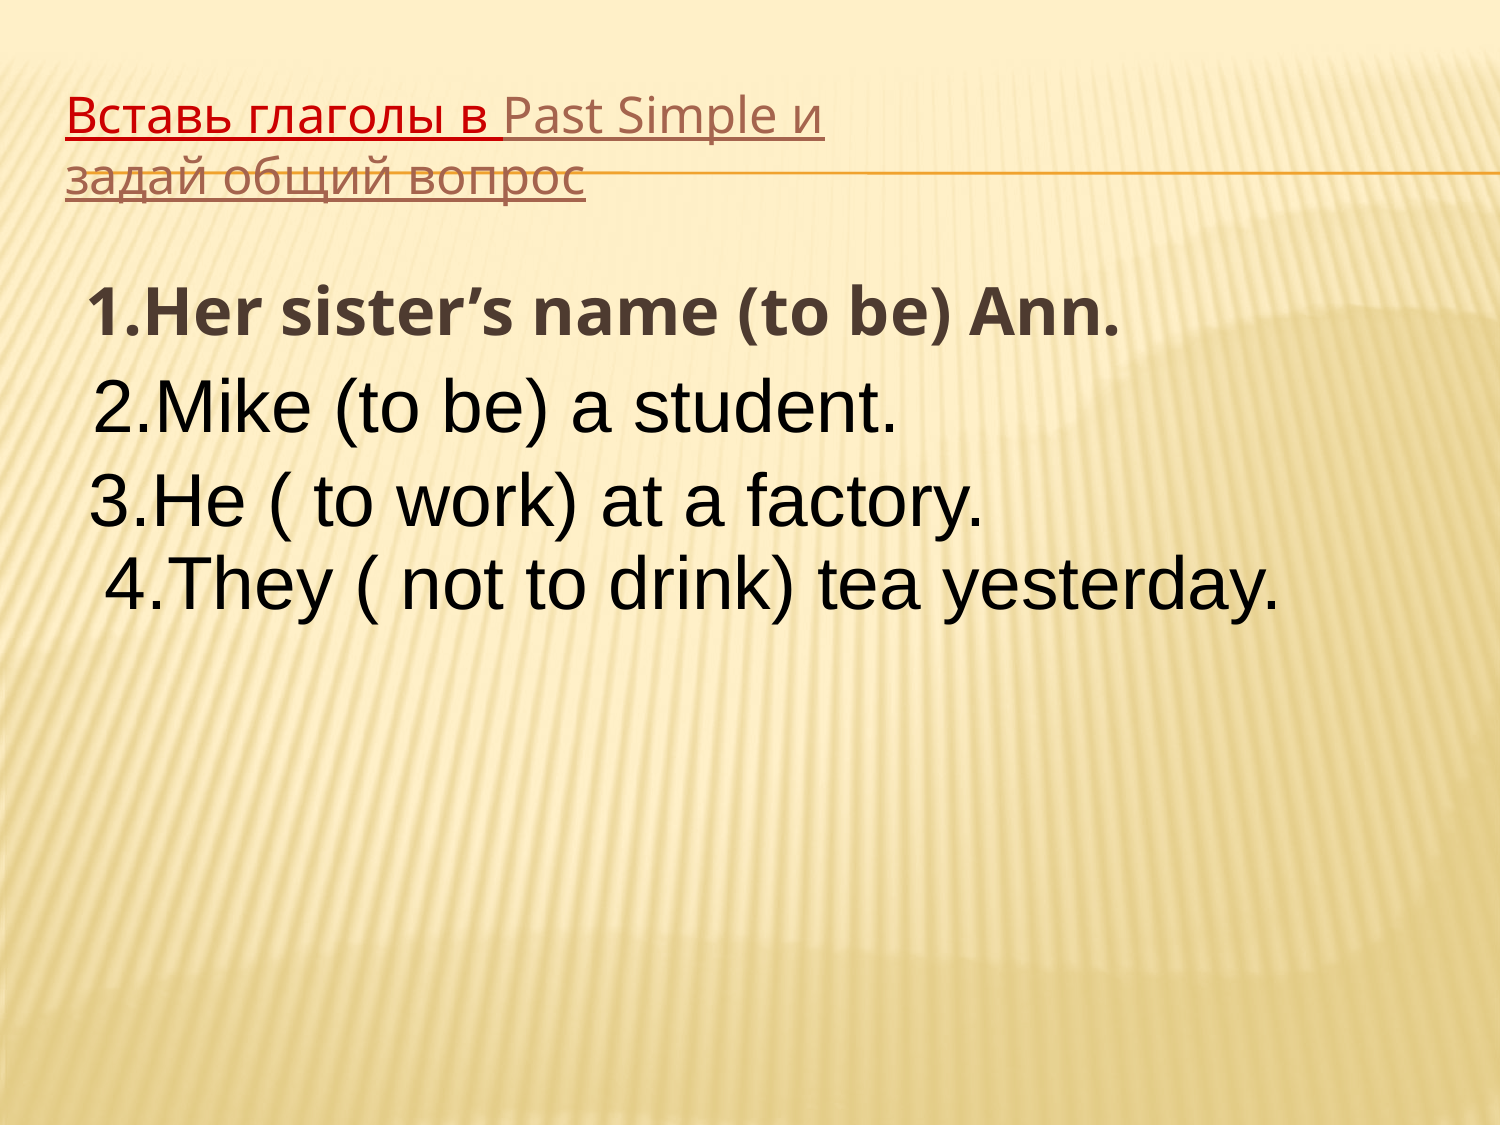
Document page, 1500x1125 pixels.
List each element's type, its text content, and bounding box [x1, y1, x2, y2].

text_box 3.He ( to work) at a factory. [53, 444, 1191, 550]
text_box 4.They ( not to drink) tea yesterday. [90, 527, 1298, 632]
list 1.Her sister’s name (to be) Ann. [52, 260, 1479, 1004]
text_box 2.Mike (to be) a student. [77, 350, 937, 444]
title Вставь глаголы в Past Simple и задай общий вопрос [50, 75, 1475, 213]
